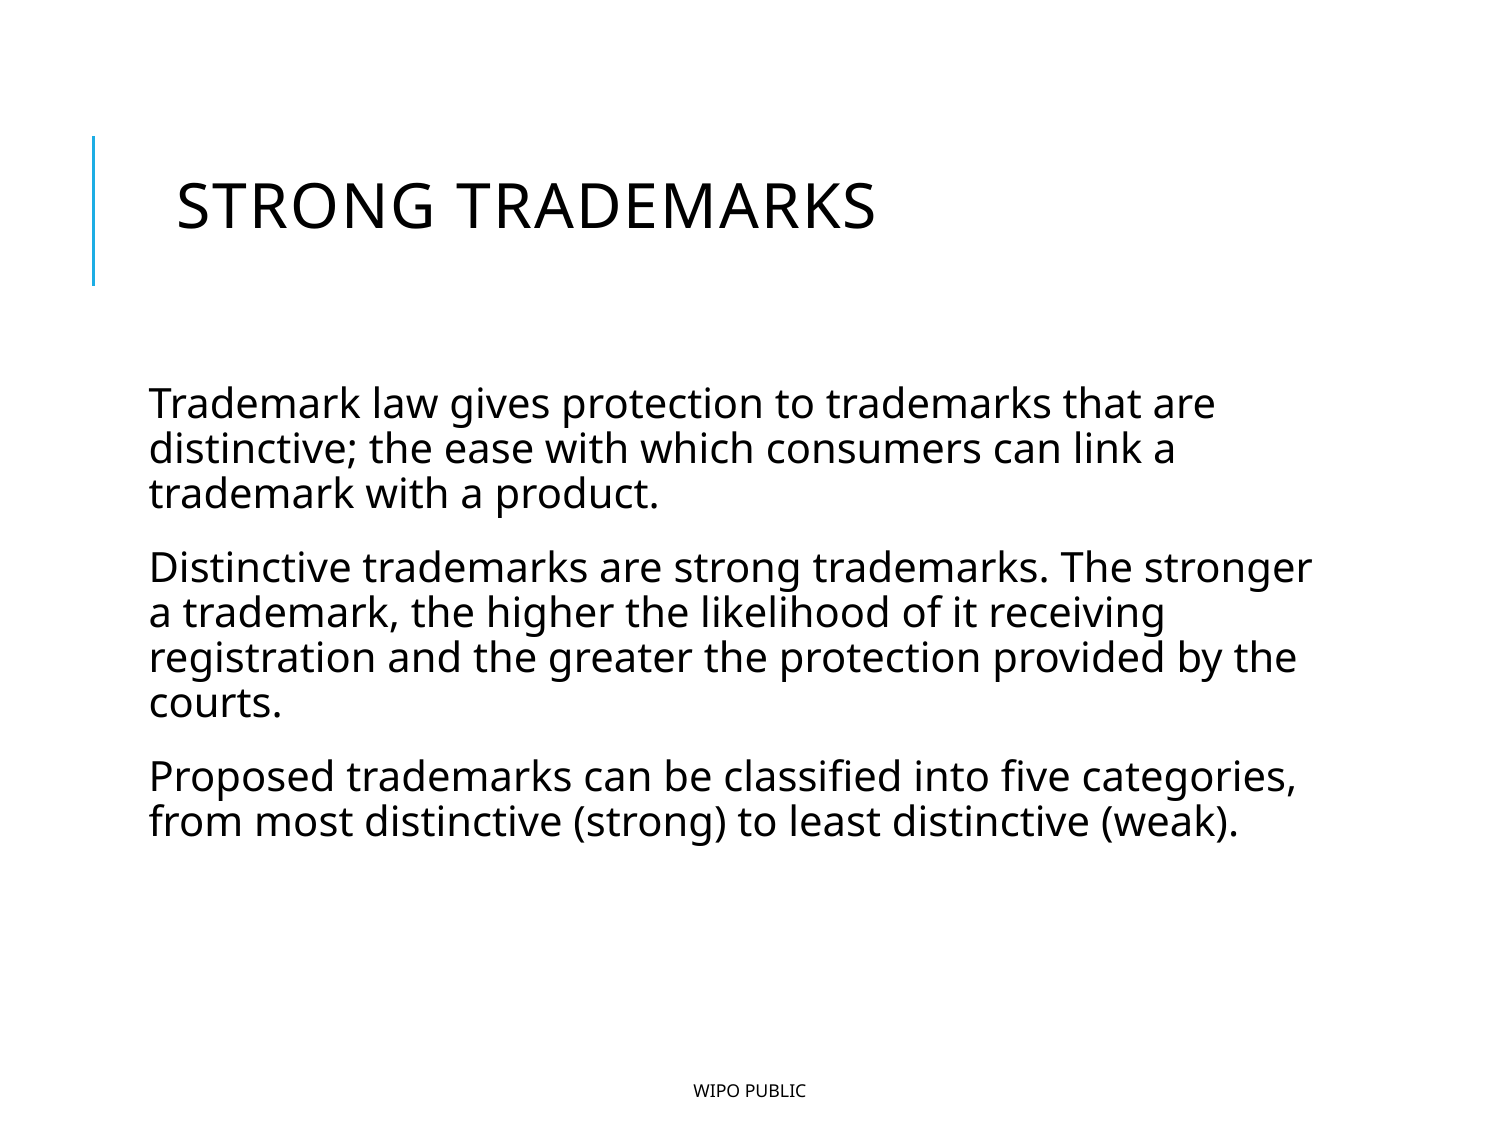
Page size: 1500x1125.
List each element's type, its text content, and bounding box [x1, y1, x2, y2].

list Trademark law gives protection to trademarks that are distinctive; the ease with which consumers can link a trademark with a product. Distinctive trademarks are strong trademarks. The stronger a trademark, the higher the likelihood of it receiving registration and the greater the protection provided by the courts. Proposed trademarks can be classified into five categories, from most distinctive (strong) to least distinctive (weak). [126, 375, 1322, 1035]
title Strong trademarks [161, 140, 1287, 281]
